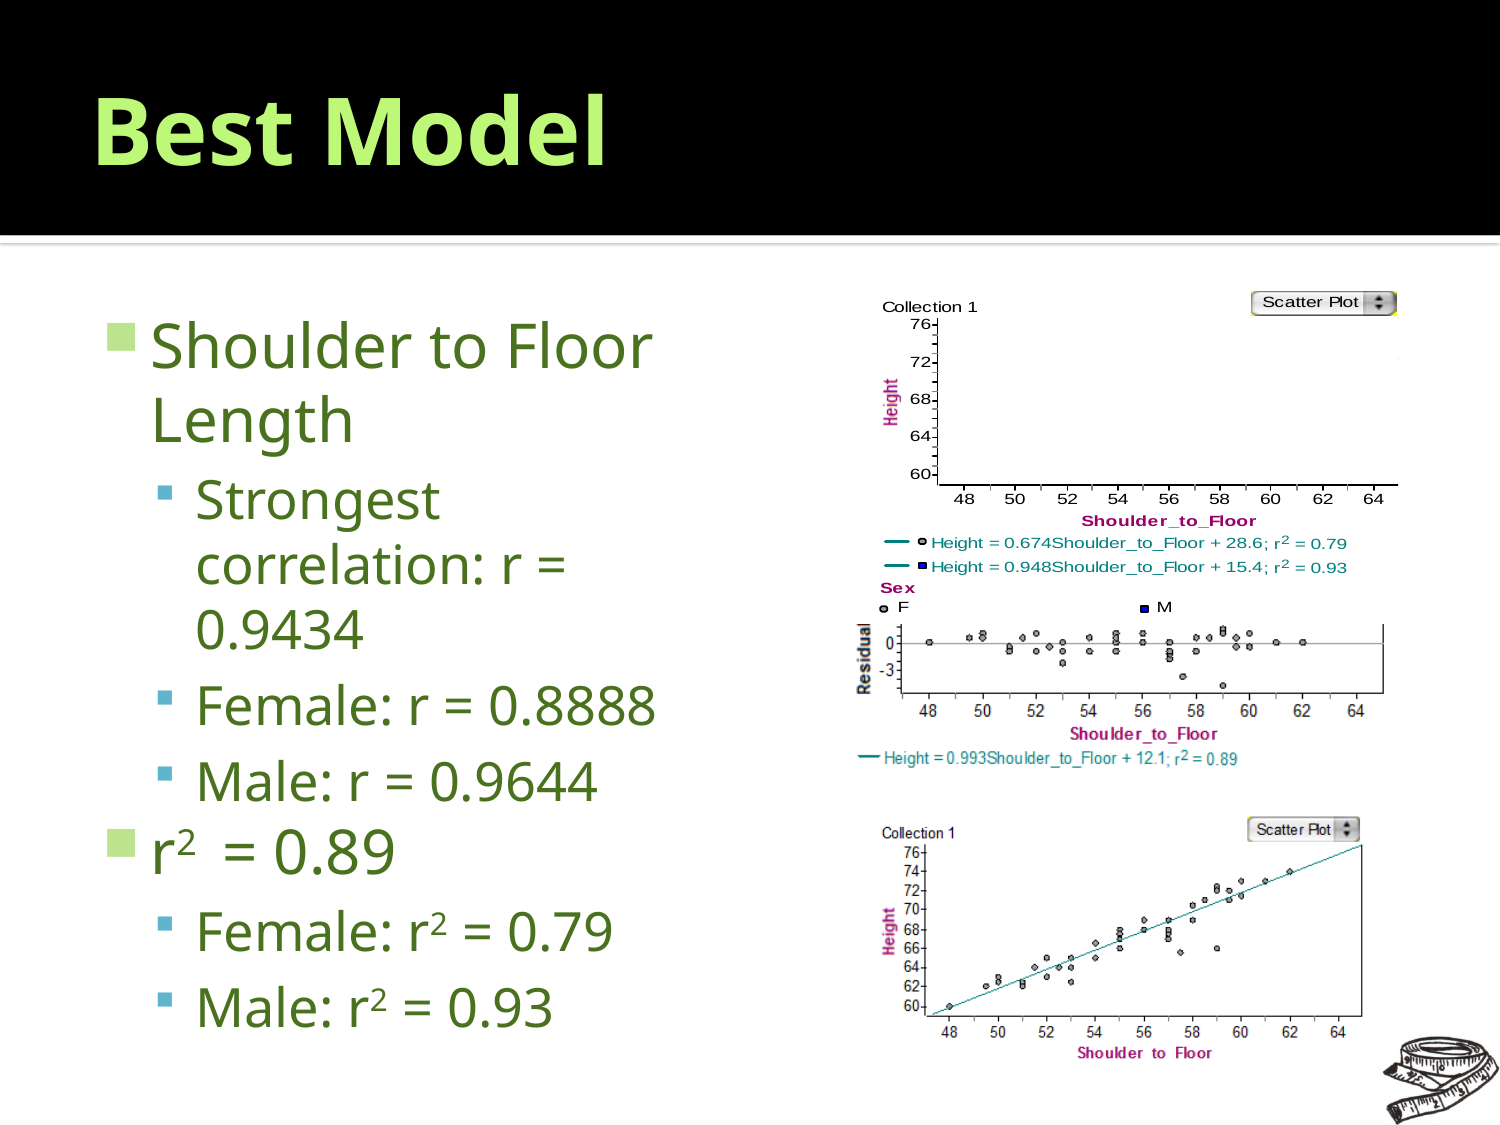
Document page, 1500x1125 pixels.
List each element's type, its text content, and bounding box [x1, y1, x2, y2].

title Best Model [75, 25, 1425, 231]
picture [874, 812, 1376, 1072]
list Shoulder to Floor Length Strongest correlation: r = 0.9434 Female: r = 0.8888 Male: r = 0.9644 r2 = 0.89 Female: r2 = 0.79 Male: r2 = 0.93 [75, 291, 750, 1050]
picture [1380, 1034, 1500, 1125]
picture [874, 287, 1400, 619]
picture [849, 624, 1413, 787]
